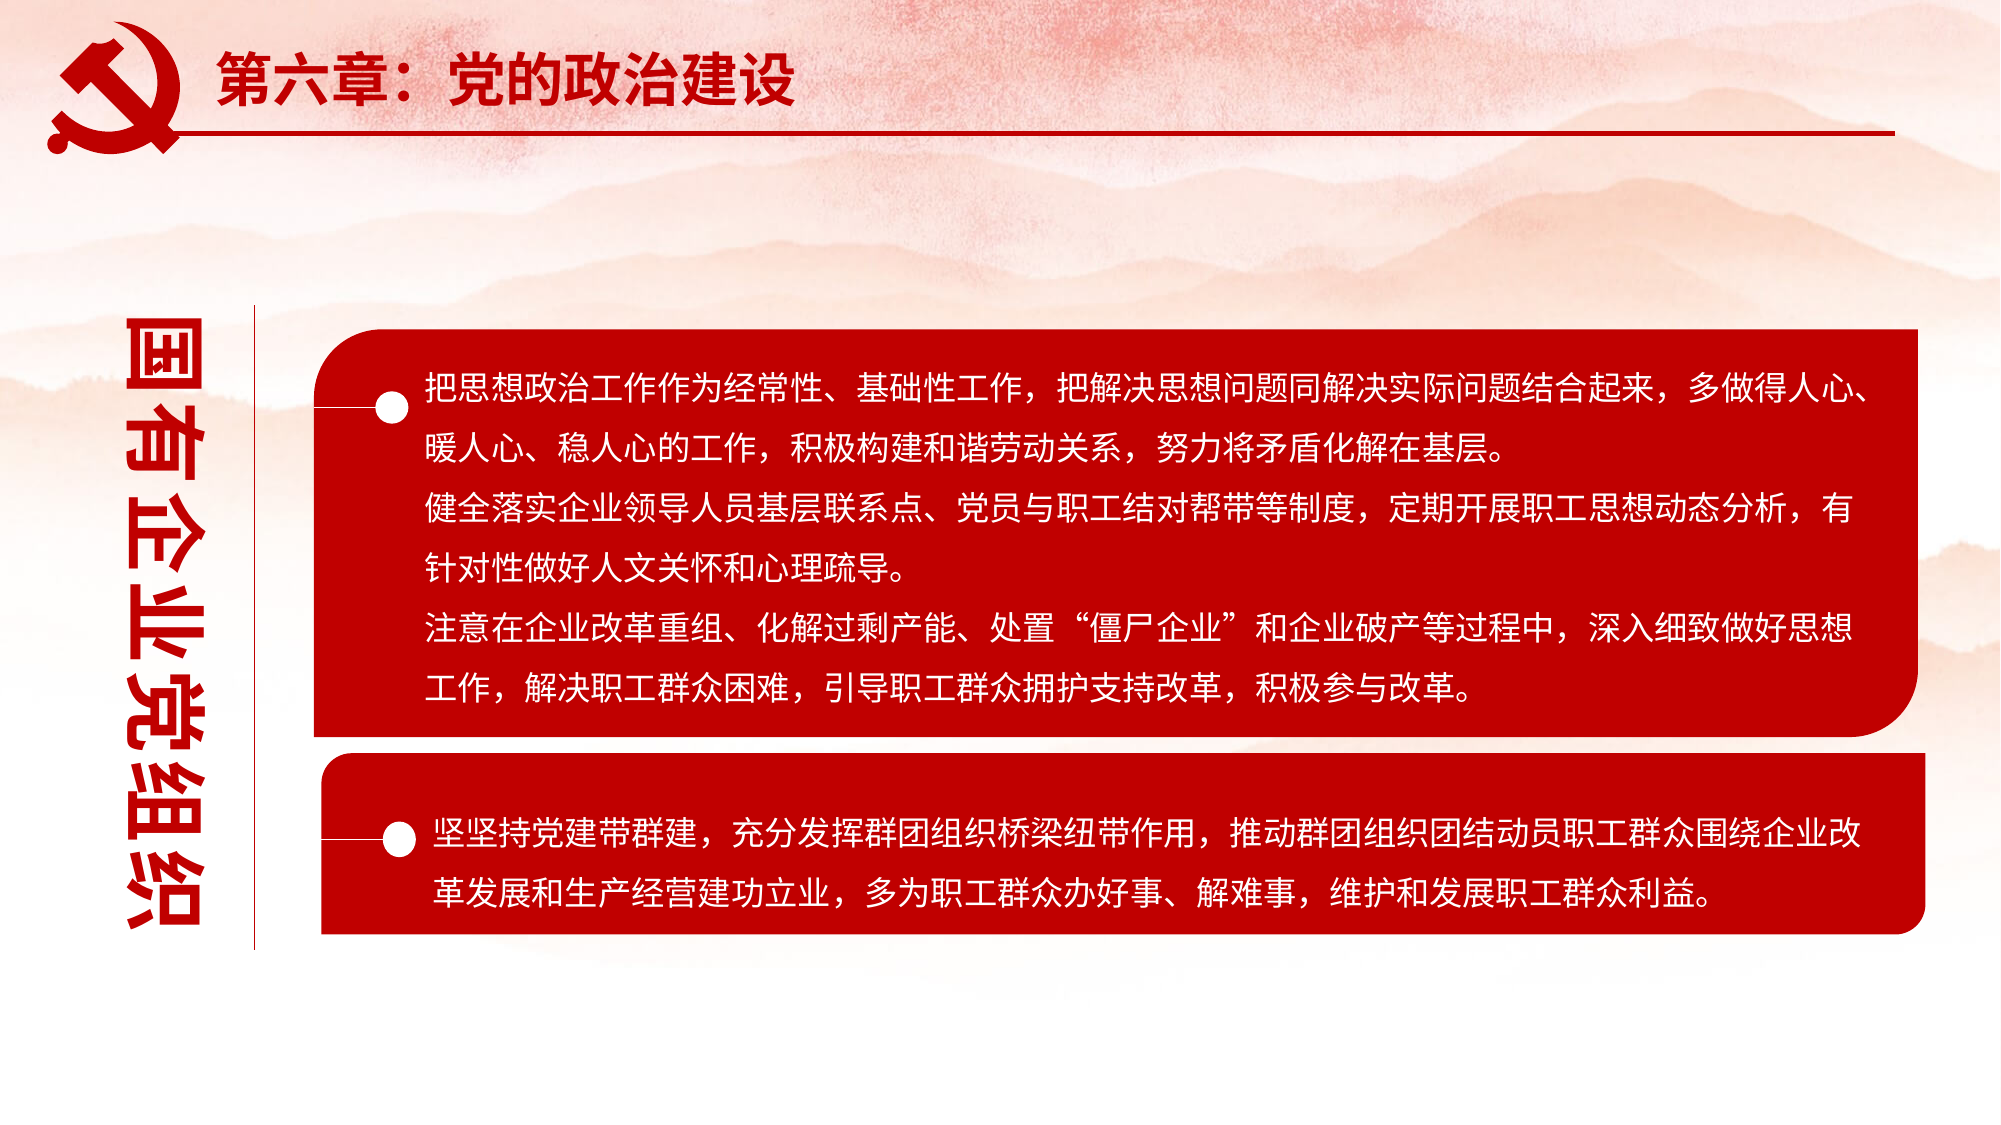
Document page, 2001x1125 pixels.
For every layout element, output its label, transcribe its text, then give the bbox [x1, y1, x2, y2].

text_box 第六章：党的政治建设 [199, 35, 1022, 121]
picture [0, 0, 2001, 1125]
text_box 国有企业党组织 [93, 294, 225, 951]
text_box [47, 21, 180, 155]
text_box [313, 329, 1918, 738]
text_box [321, 753, 1926, 935]
